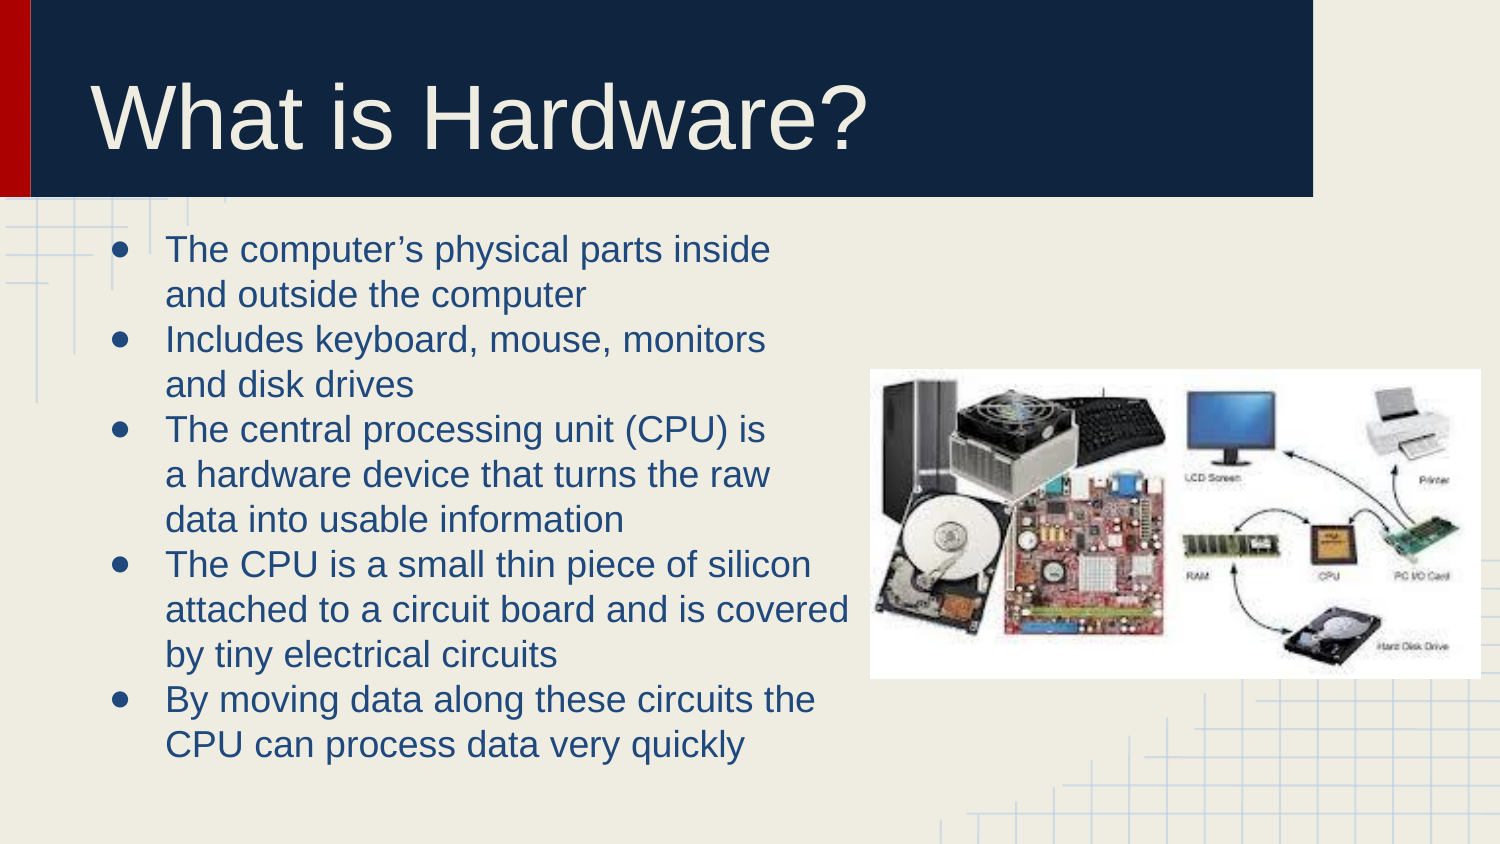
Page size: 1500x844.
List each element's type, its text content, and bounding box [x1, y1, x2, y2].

picture [870, 368, 1481, 679]
title What is Hardware? [75, 16, 1276, 183]
list The computer’s physical parts inside and outside the computer Includes keyboard, mouse, monitors and disk drives The central processing unit (CPU) is a hardware device that turns the raw data into usable information The CPU is a small thin piece of silicon attached to a circuit board and is covered by tiny electrical circuits By moving data along these circuits the CPU can process data very quickly [75, 209, 1425, 806]
